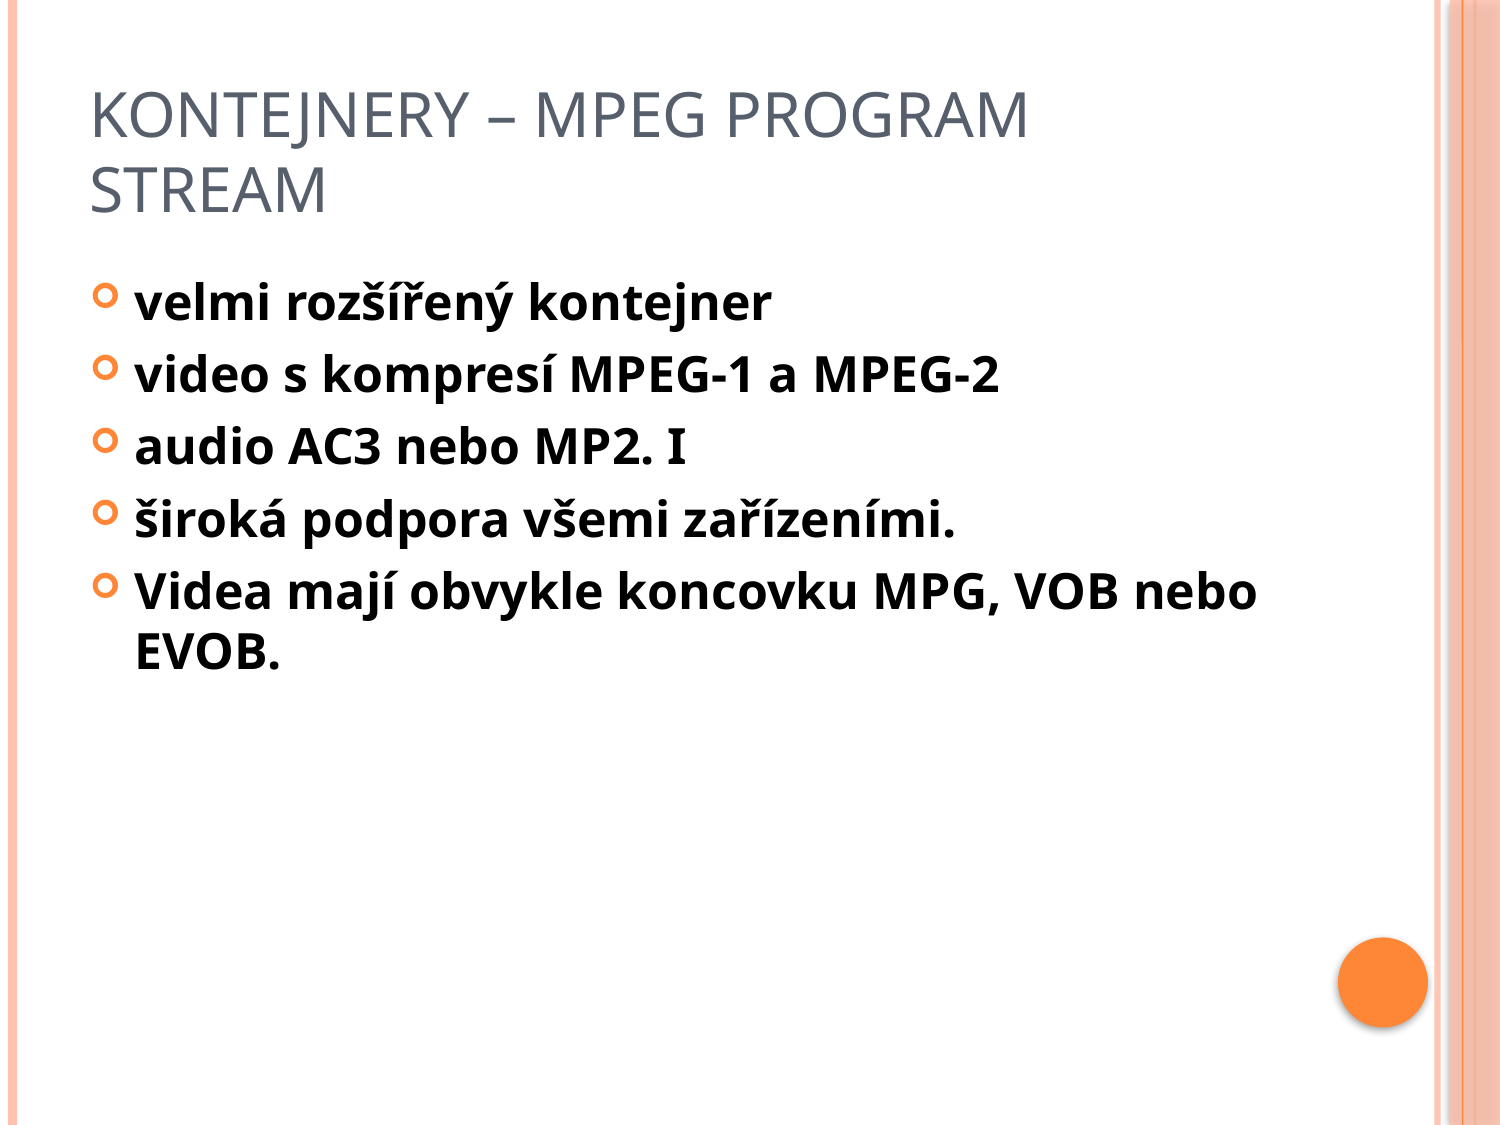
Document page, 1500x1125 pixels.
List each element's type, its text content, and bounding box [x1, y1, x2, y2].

title Kontejnery – MPEG Program Stream [75, 45, 1300, 233]
list velmi rozšířený kontejner video s kompresí MPEG-1 a MPEG-2 audio AC3 nebo MP2. I široká podpora všemi zařízeními. Videa mají obvykle koncovku MPG, VOB nebo EVOB. [75, 262, 1300, 1062]
